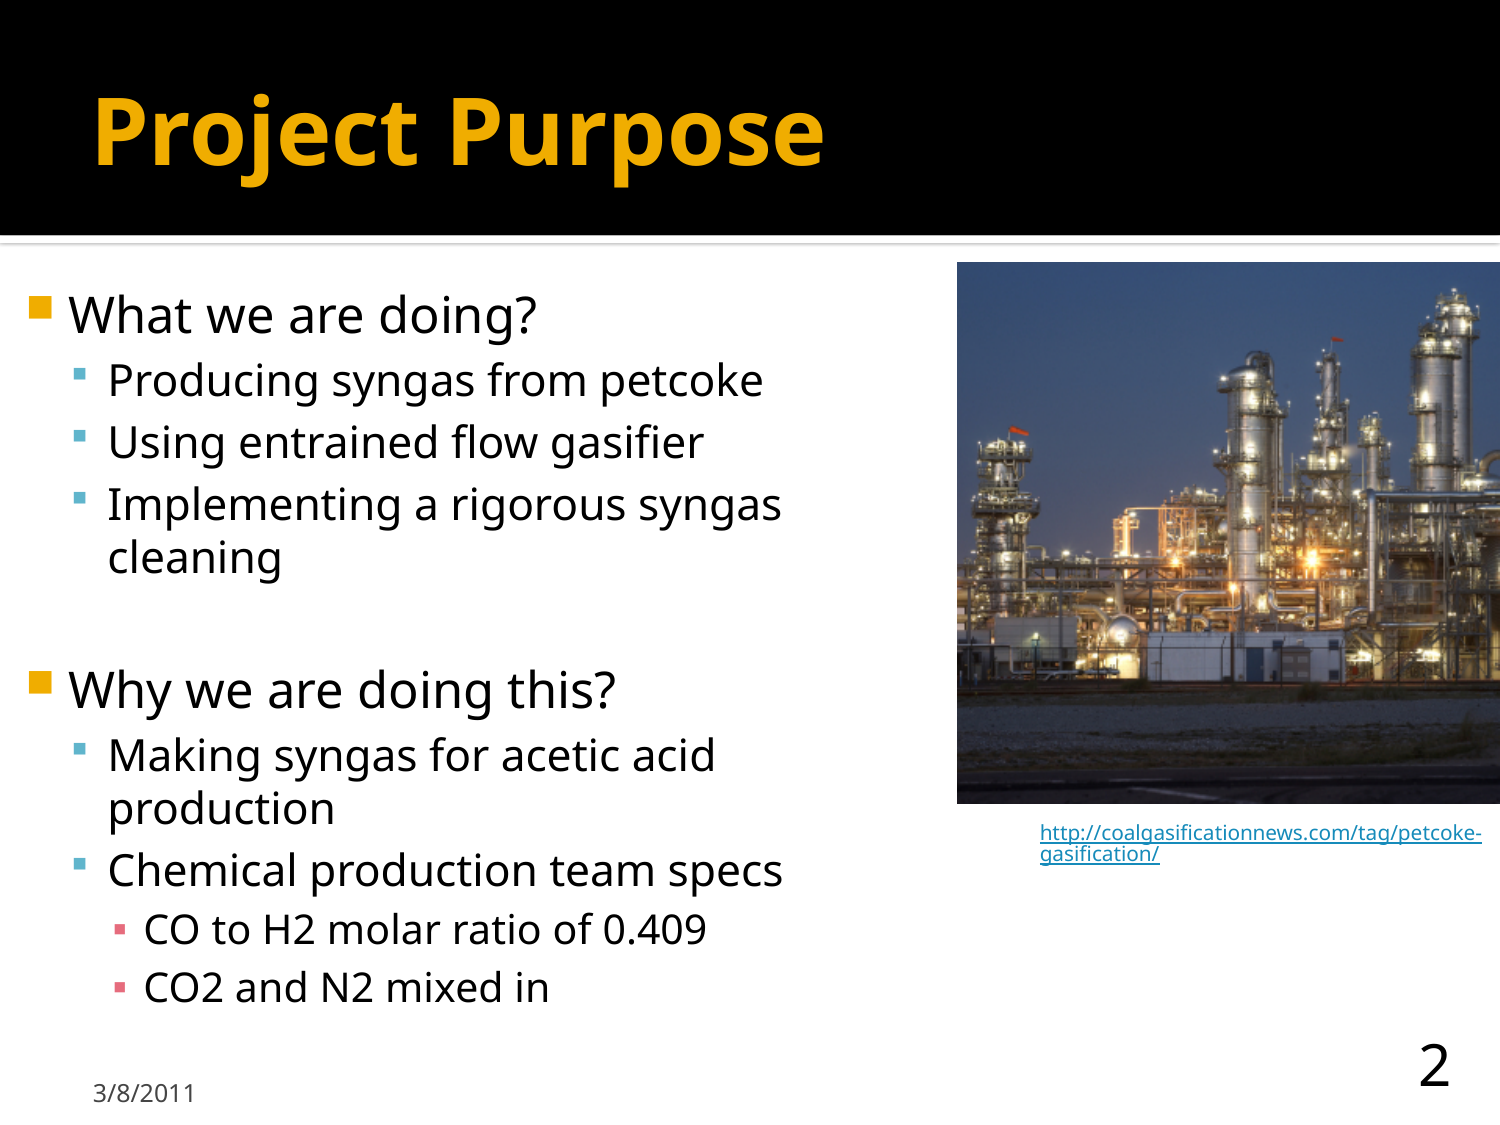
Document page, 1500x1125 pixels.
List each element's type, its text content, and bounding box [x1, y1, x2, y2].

slide_number 2 [1345, 1062, 1467, 1108]
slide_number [75, 1062, 425, 1108]
picture [957, 262, 1500, 804]
title Project Purpose [75, 25, 1425, 231]
list What we are doing? Producing syngas from petcoke Using entrained flow gasifier Implementing a rigorous syngas cleaning Why we are doing this? Making syngas for acetic acid production Chemical production team specs CO to H2 molar ratio of 0.409 CO2 and N2 mixed in [0, 267, 958, 1027]
text_box http://coalgasificationnews.com/tag/petcoke-gasification/ [1025, 812, 1500, 856]
